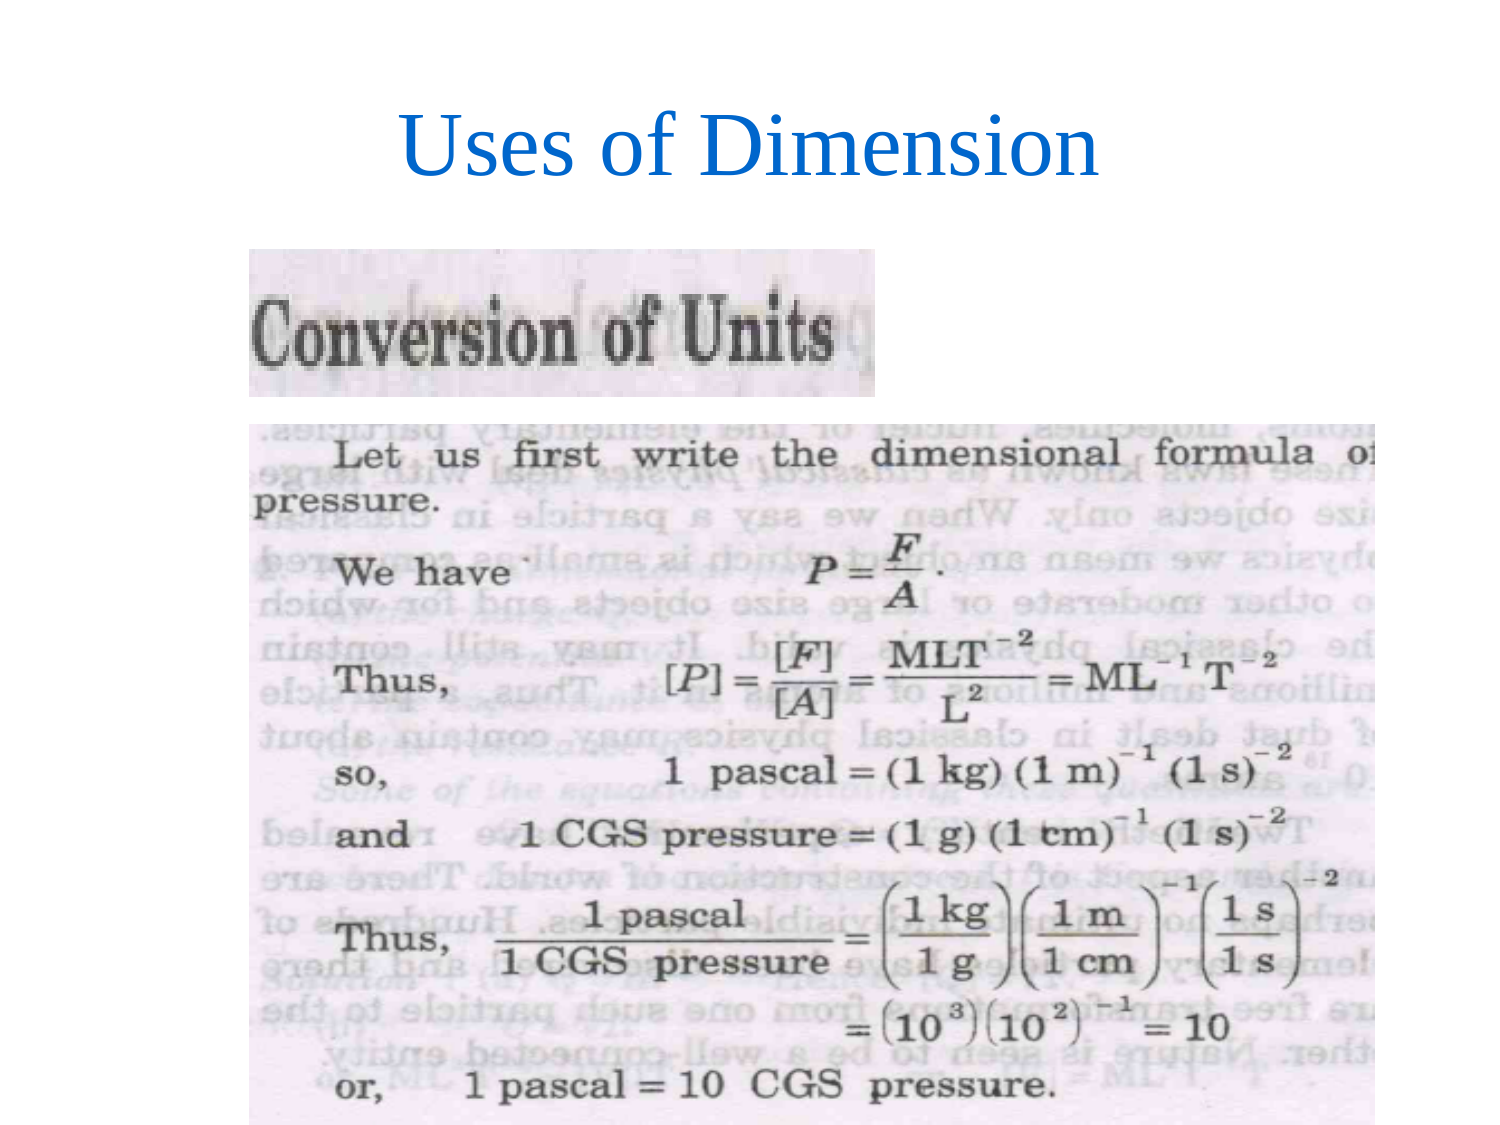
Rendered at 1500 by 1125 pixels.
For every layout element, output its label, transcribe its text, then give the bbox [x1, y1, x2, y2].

title Uses of Dimension [75, 45, 1425, 233]
picture [249, 424, 1376, 1125]
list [249, 249, 876, 398]
